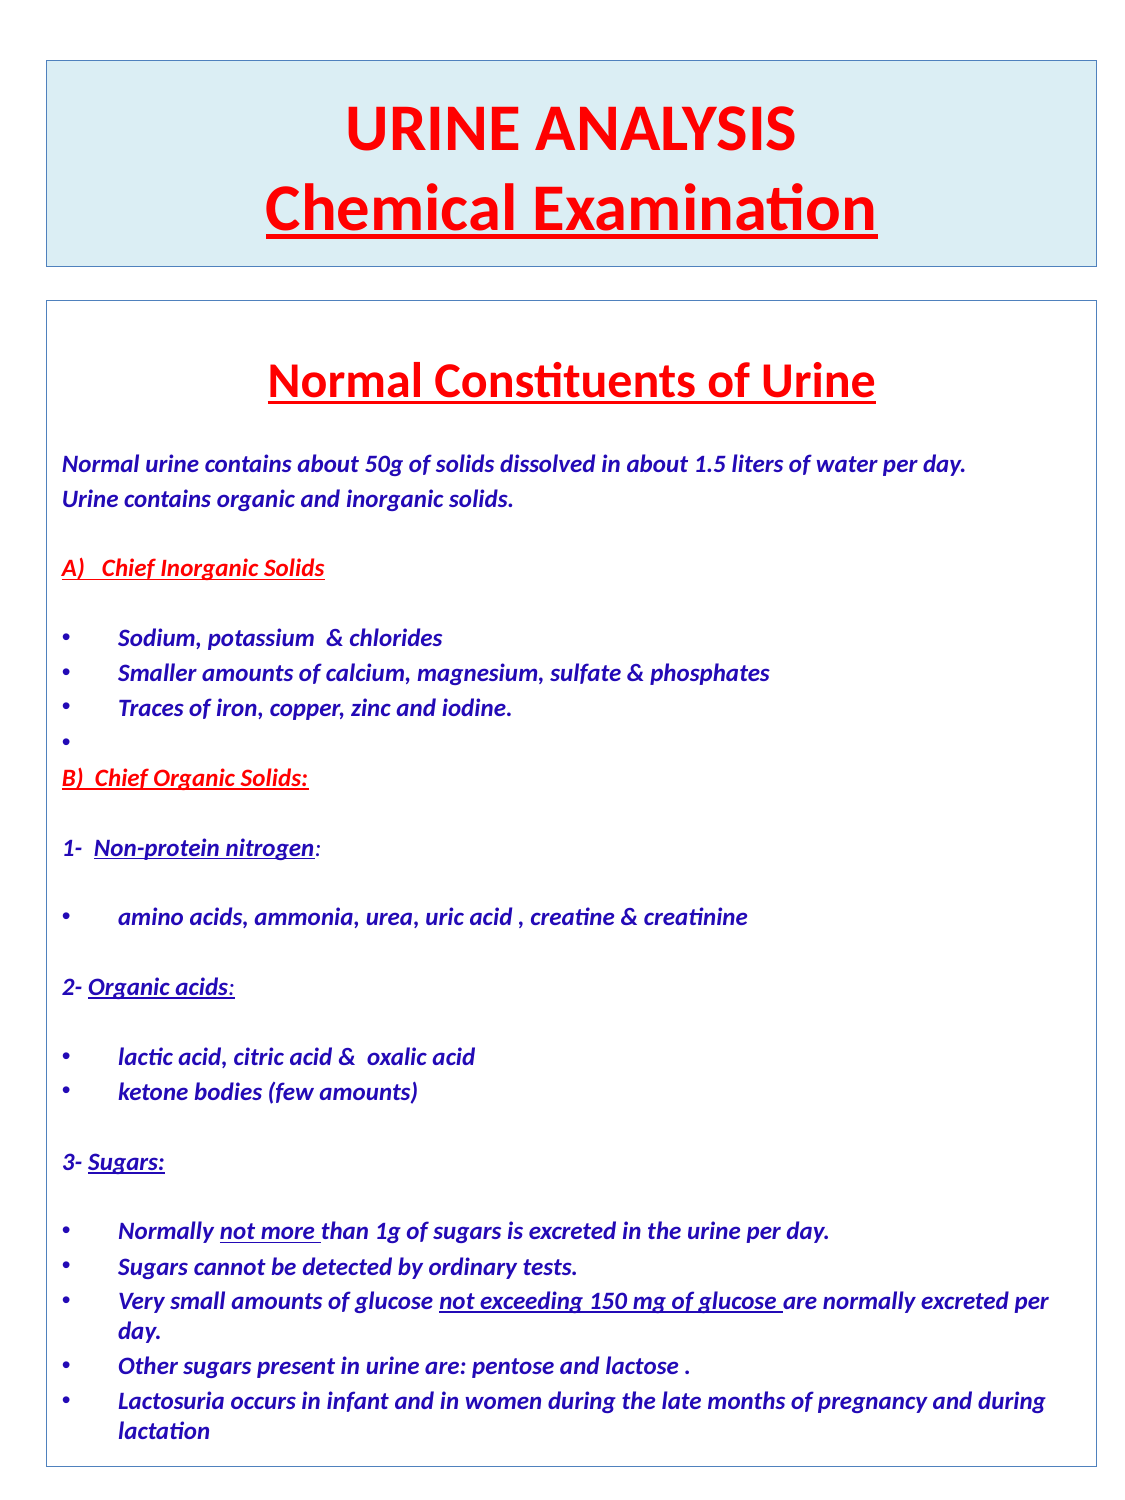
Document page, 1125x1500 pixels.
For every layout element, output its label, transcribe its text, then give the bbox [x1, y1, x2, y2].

title URINE ANALYSIS Chemical Examination [46, 60, 1097, 267]
list Normal Constituents of Urine Normal urine contains about 50g of solids dissolved in about 1.5 liters of water per day. Urine contains organic and inorganic solids. A) Chief Inorganic Solids Sodium, potassium & chlorides Smaller amounts of calcium, magnesium, sulfate & phosphates Traces of iron, copper, zinc and iodine. B) Chief Organic Solids: 1- Non-protein nitrogen: amino acids, ammonia, urea, uric acid , creatine & creatinine 2- Organic acids: lactic acid, citric acid & oxalic acid ketone bodies (few amounts) 3- Sugars: Normally not more than 1g of sugars is excreted in the urine per day. Sugars cannot be detected by ordinary tests. Very small amounts of glucose not exceeding 150 mg of glucose are normally excreted per day. Other sugars present in urine are: pentose and lactose . Lactosuria occurs in infant and in women during the late months of pregnancy and during lactation [46, 300, 1097, 1467]
